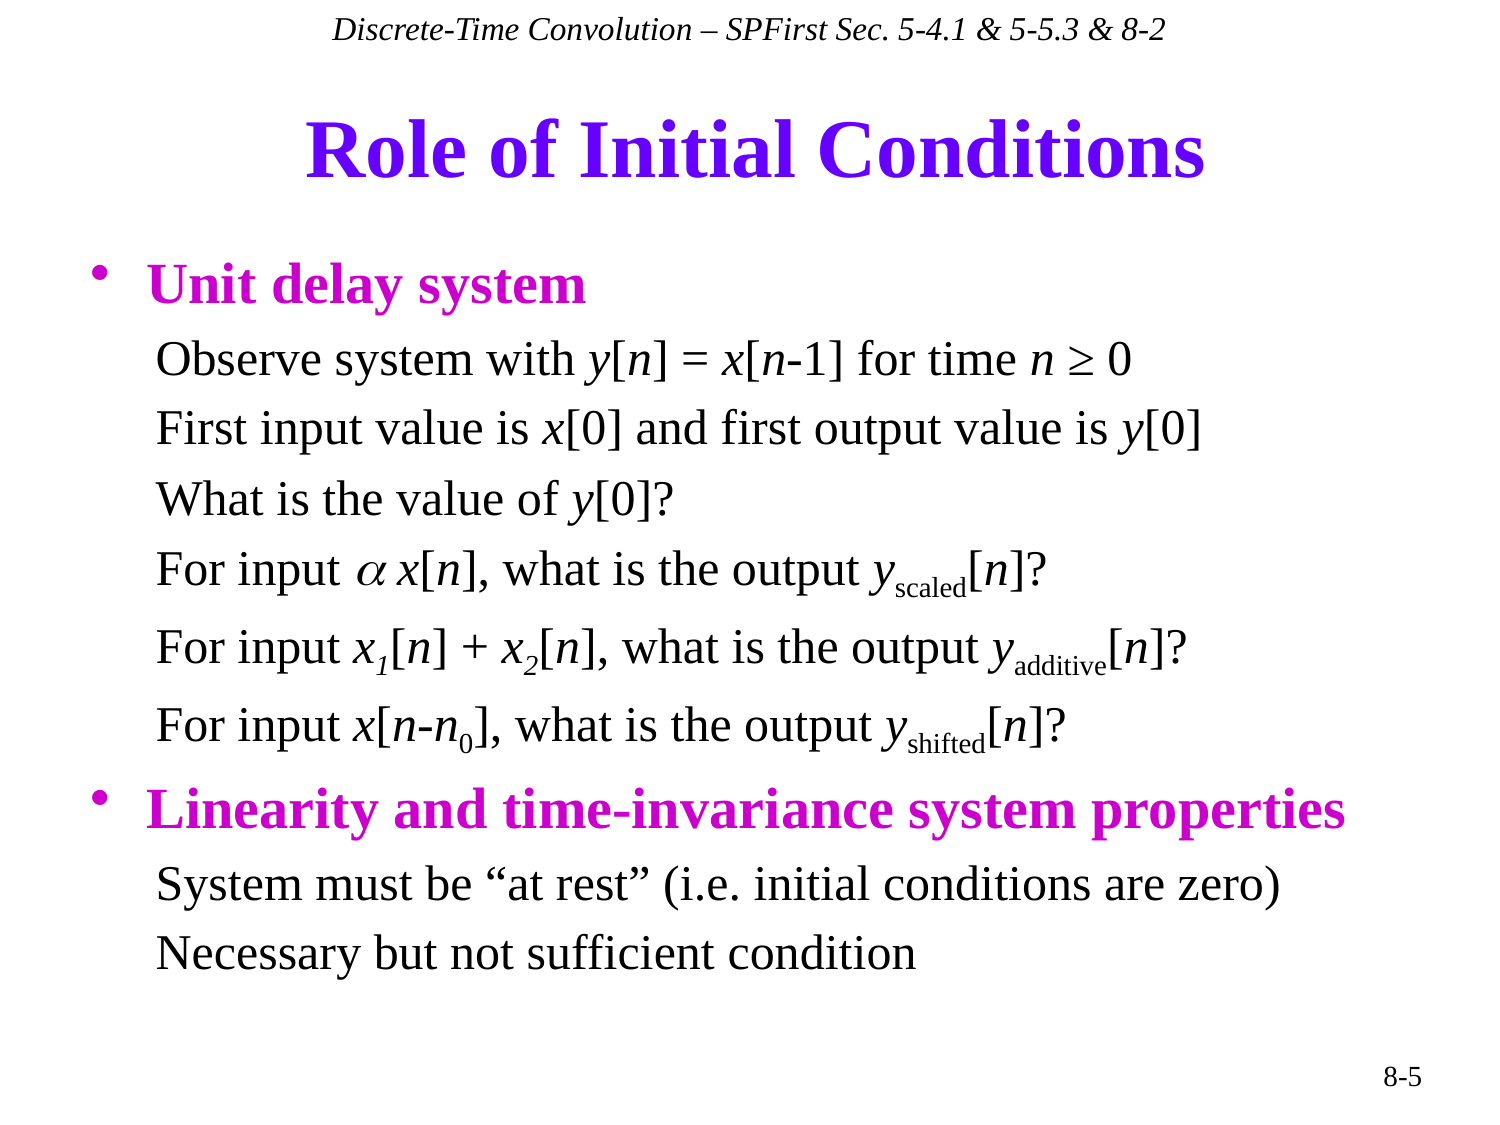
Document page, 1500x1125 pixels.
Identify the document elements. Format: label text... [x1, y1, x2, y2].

slide_number 8-5 [1124, 1063, 1438, 1125]
text_box Linearity and time-invariance system properties System must be “at rest” (i.e. initial conditions are zero) Necessary but not sufficient condition [74, 762, 1438, 1063]
list Unit delay system Observe system with y[n] = x[n-1] for time n ≥ 0 First input value is x[0] and first output value is y[0] What is the value of y[0]? For input a x[n], what is the output yscaled[n]? For input x1[n] + x2[n], what is the output yadditive[n]? For input x[n-n0], what is the output yshifted[n]? [75, 237, 1438, 762]
title Role of Initial Conditions [75, 55, 1438, 237]
text_box Discrete-Time Convolution – SPFirst Sec. 5-4.1 & 5-5.3 & 8-2 [0, 0, 1500, 55]
